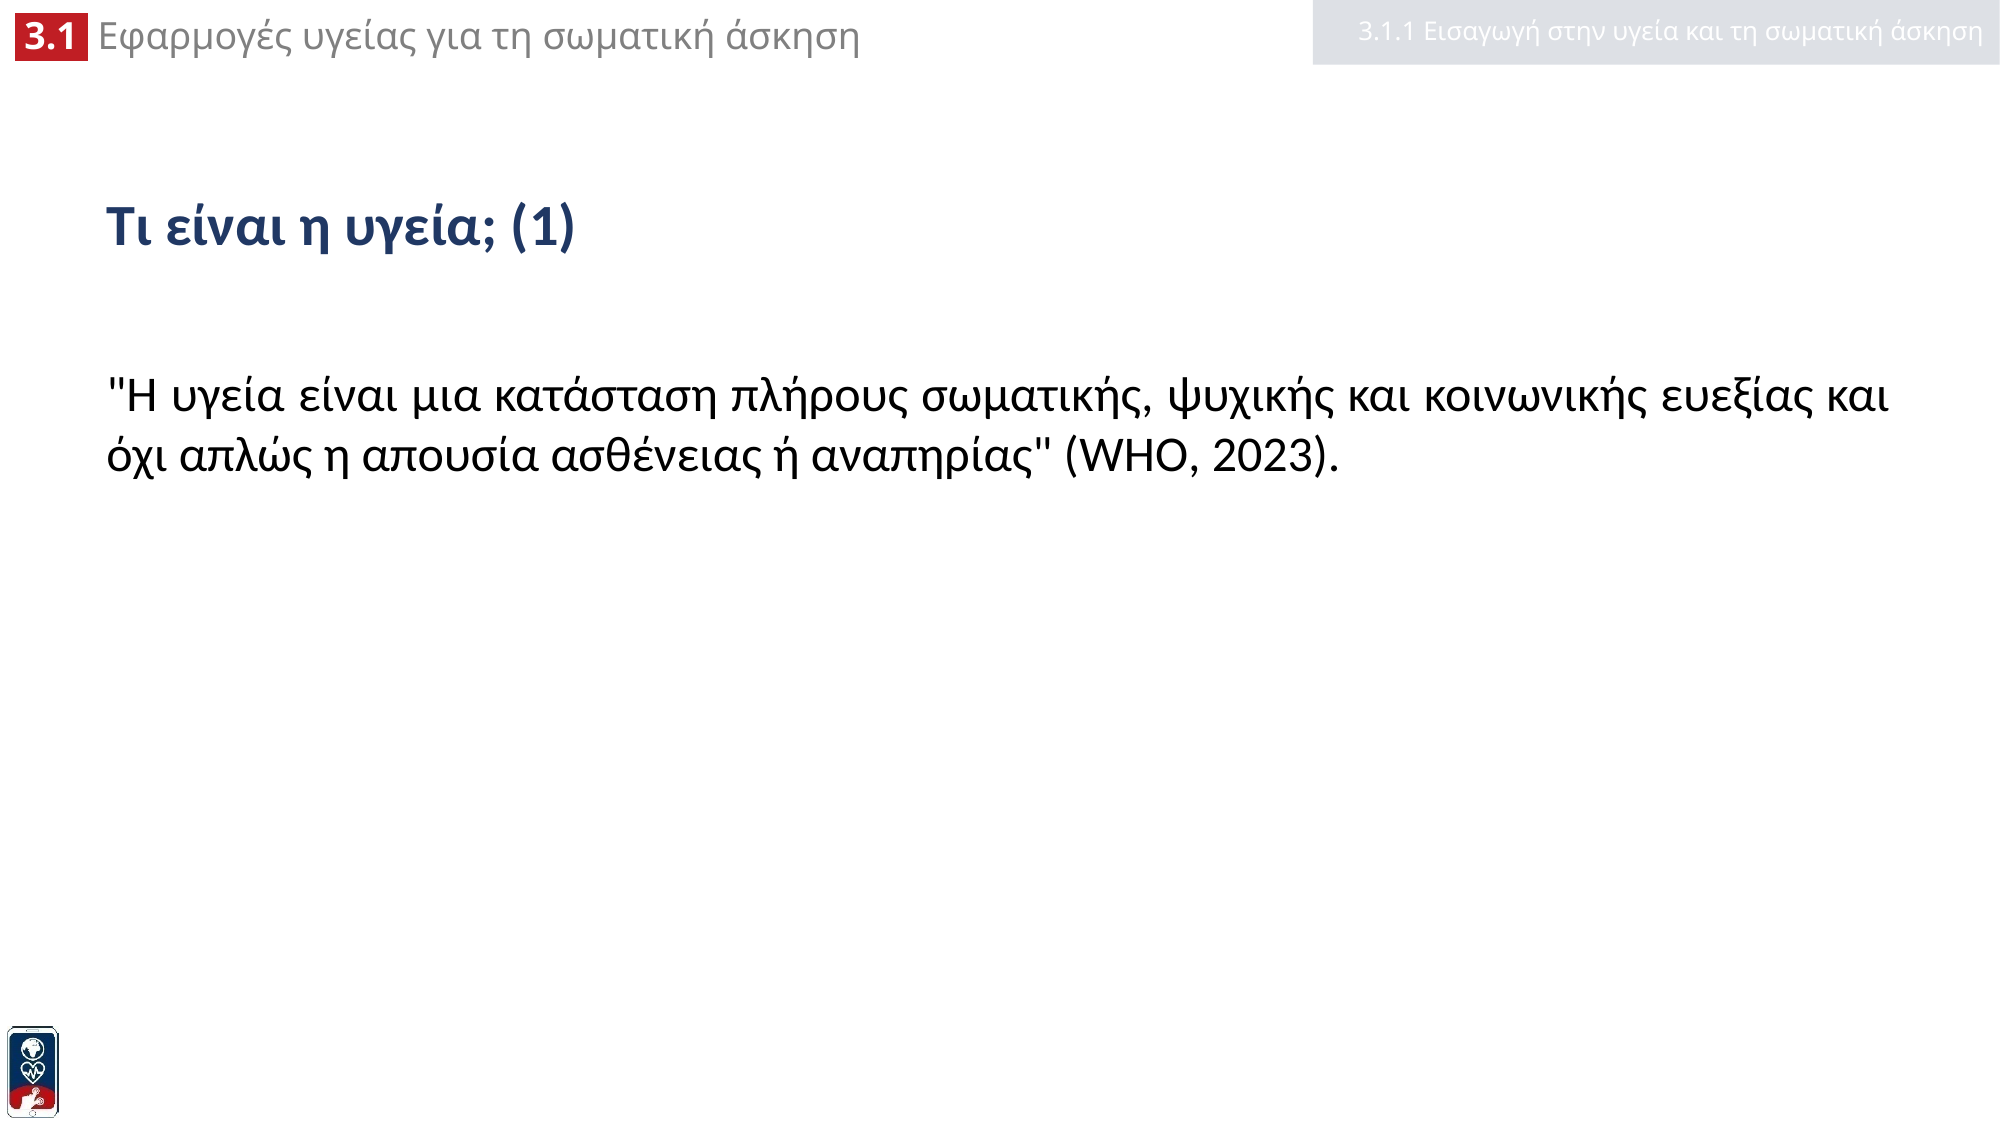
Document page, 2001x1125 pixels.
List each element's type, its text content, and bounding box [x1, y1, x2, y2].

text_box 3.1.1 Εισαγωγή στην υγεία και τη σωματική άσκηση [1312, 0, 2000, 65]
title Τι είναι η υγεία; (1) [91, 177, 1906, 277]
list "Η υγεία είναι μια κατάσταση πλήρους σωματικής, ψυχικής και κοινωνικής ευεξίας και όχι απλώς η απουσία ασθένειας ή αναπηρίας" (WHO, 2023). [91, 293, 1906, 1061]
picture [7, 1026, 59, 1118]
